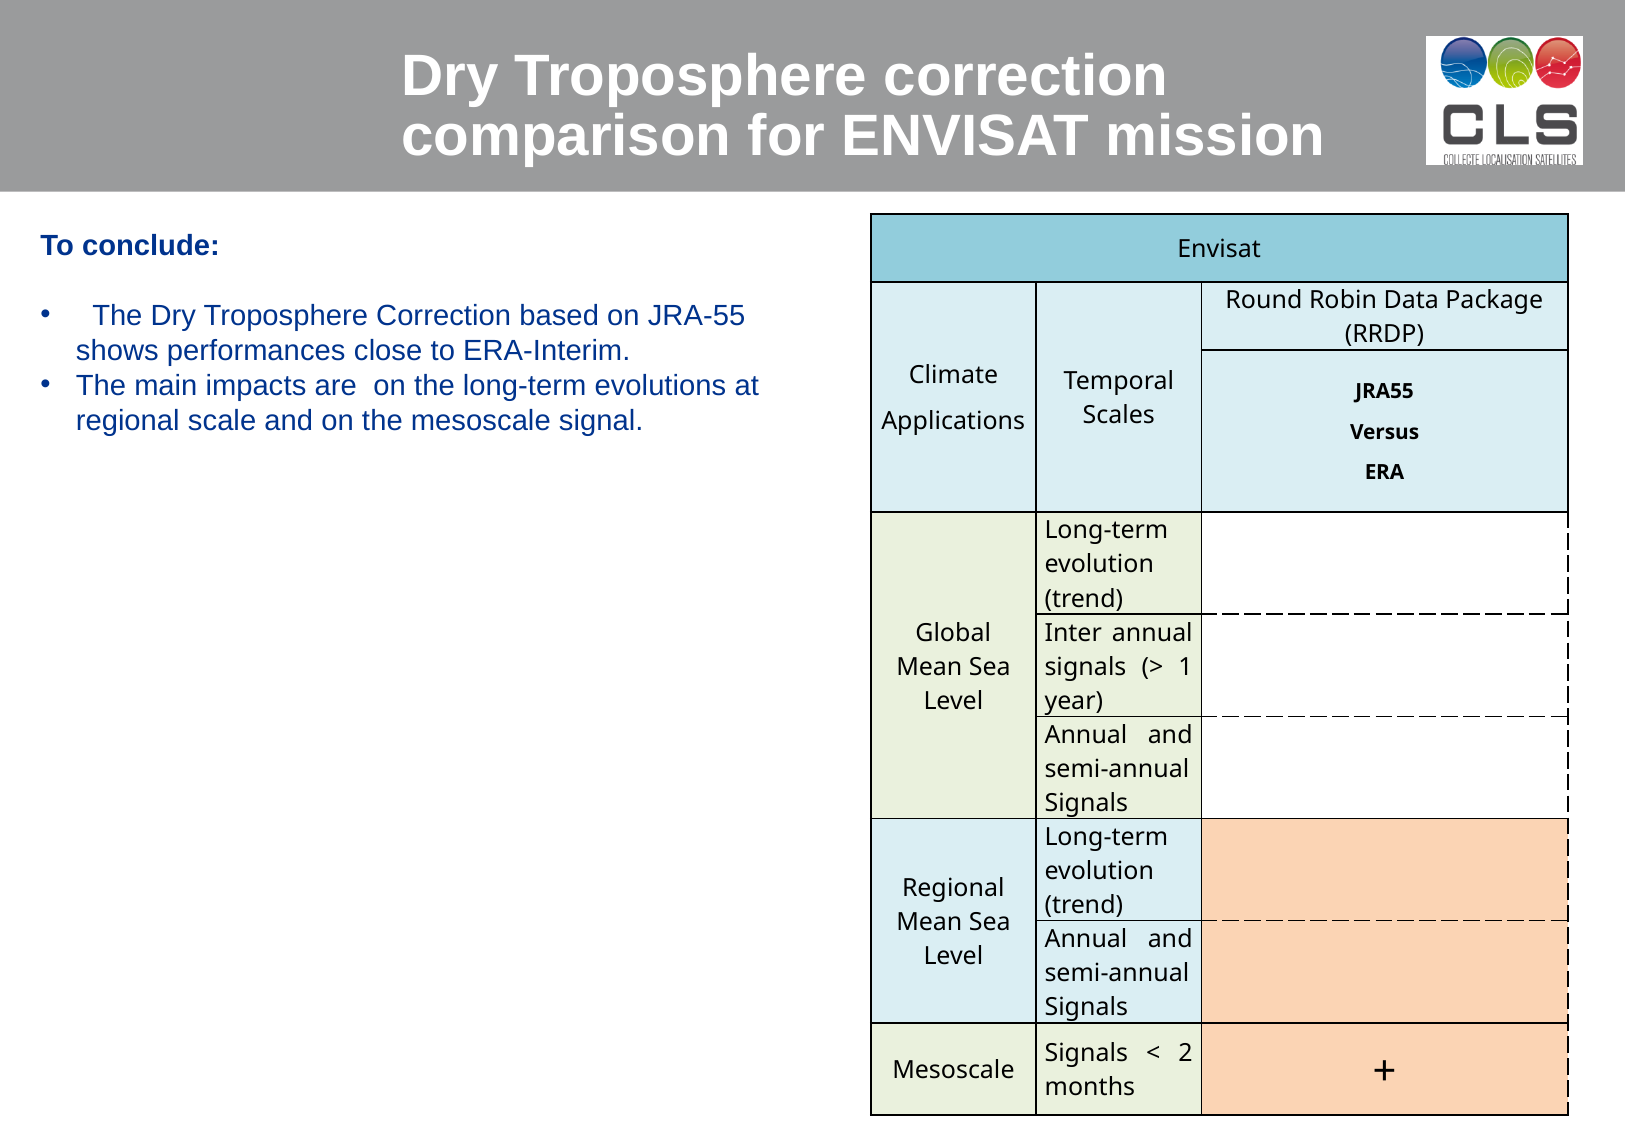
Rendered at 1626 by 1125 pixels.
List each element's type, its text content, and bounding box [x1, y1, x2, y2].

table_cell JRA55 Versus ERA [1202, 351, 1567, 511]
table_cell Long-term evolution (trend) [1037, 513, 1201, 613]
table_cell Mesoscale [872, 1024, 1035, 1114]
table_cell Signals < 2 months [1037, 1024, 1201, 1114]
table_cell Climate Applications [872, 283, 1035, 511]
table_cell Temporal Scales [1037, 283, 1201, 511]
table_cell [1202, 716, 1568, 818]
table_header Envisat [872, 215, 1567, 281]
table_cell [1202, 921, 1568, 1022]
table_cell [1202, 513, 1568, 614]
picture [1426, 36, 1583, 165]
text_box To conclude: The Dry Troposphere Correction based on JRA-55 shows performances close to ERA-Interim. The main impacts are on the long-term evolutions at regional scale and on the mesoscale signal. [25, 219, 820, 1104]
table_cell Long-term evolution (trend) [1037, 819, 1201, 920]
table_cell Regional Mean Sea Level [872, 819, 1035, 1022]
table_cell [1202, 614, 1568, 716]
text_box Dry Troposphere correction comparison for ENVISAT mission [386, 40, 1479, 172]
table_cell Global Mean Sea Level [872, 513, 1035, 818]
table_cell Annual and semi-annual Signals [1037, 717, 1201, 818]
table_cell + [1202, 1024, 1568, 1114]
table_cell Inter annual signals (> 1 year) [1037, 615, 1201, 716]
table_cell Round Robin Data Package (RRDP) [1202, 283, 1567, 349]
table_cell Annual and semi-annual Signals [1037, 921, 1201, 1022]
table_cell [1202, 819, 1568, 921]
